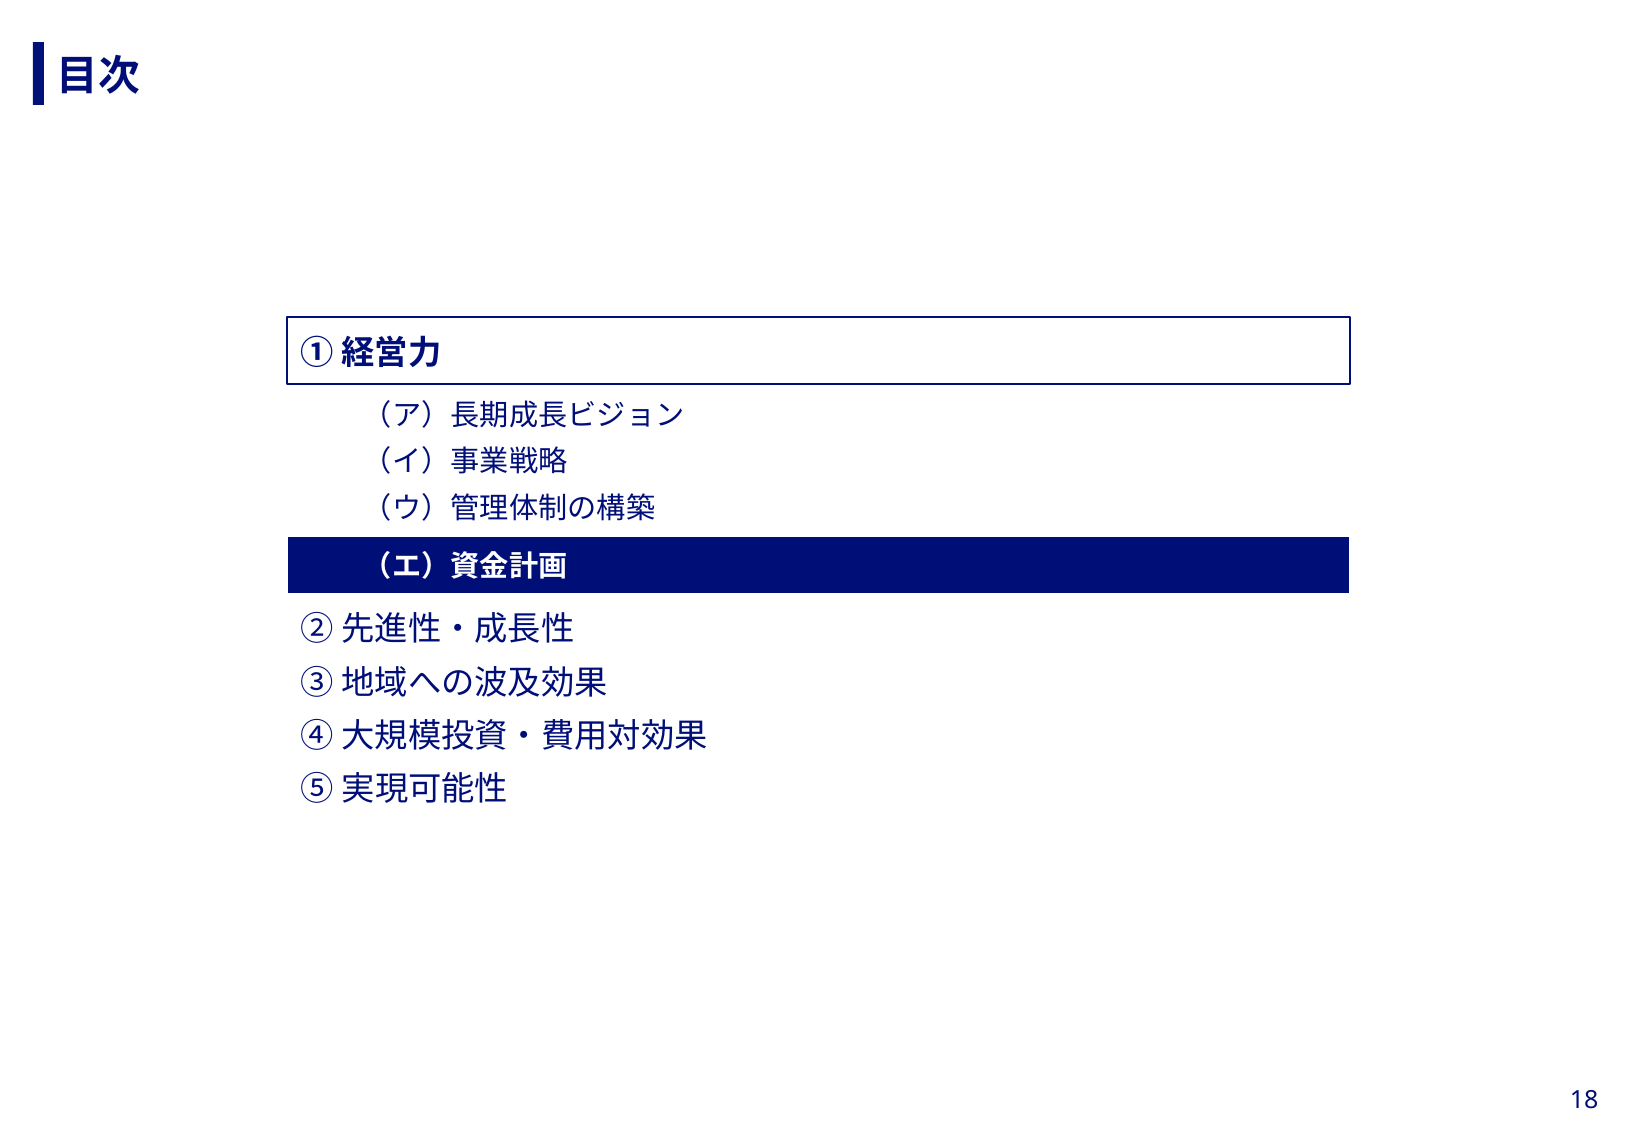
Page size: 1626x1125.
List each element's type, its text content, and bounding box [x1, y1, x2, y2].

text_box （エ）資金計画 [287, 535, 1350, 593]
text_box ②先進性・成長性 [287, 593, 1350, 653]
text_box ③地域への波及効果 [287, 653, 1350, 707]
text_box （ア）長期成長ビジョン [287, 384, 1350, 436]
text_box ④大規模投資・費用対効果 [287, 707, 1350, 760]
text_box （イ）事業戦略 [287, 436, 1350, 483]
text_box ⑤実現可能性 [287, 760, 1350, 808]
text_box （ウ）管理体制の構築 [287, 483, 1350, 535]
text_box ①経営力 [287, 317, 1350, 384]
title 目次 [32, 42, 1592, 105]
